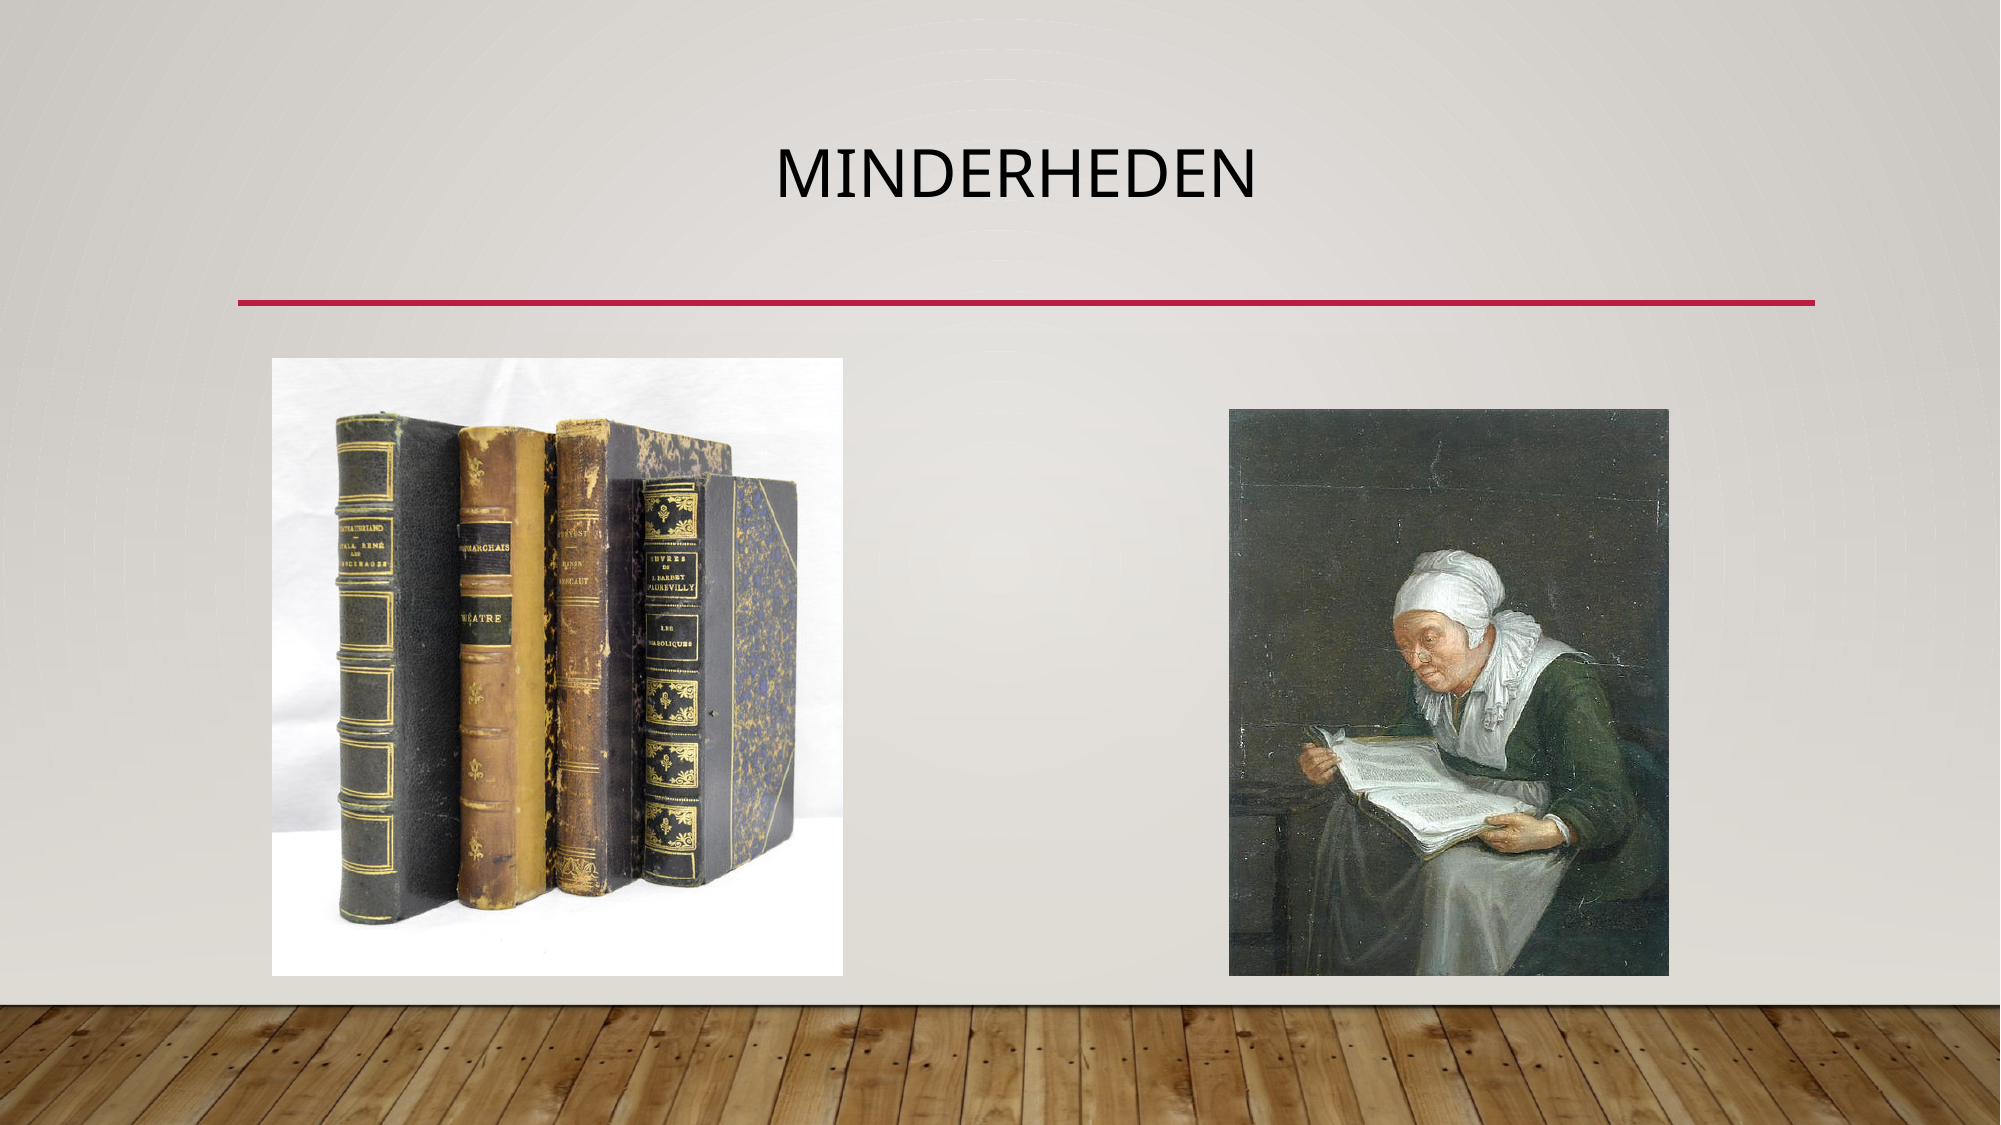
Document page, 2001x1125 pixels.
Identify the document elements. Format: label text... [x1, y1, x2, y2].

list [1228, 409, 1669, 976]
picture [272, 358, 843, 976]
picture [0, 1005, 2000, 1125]
title Minderheden [238, 131, 1814, 305]
